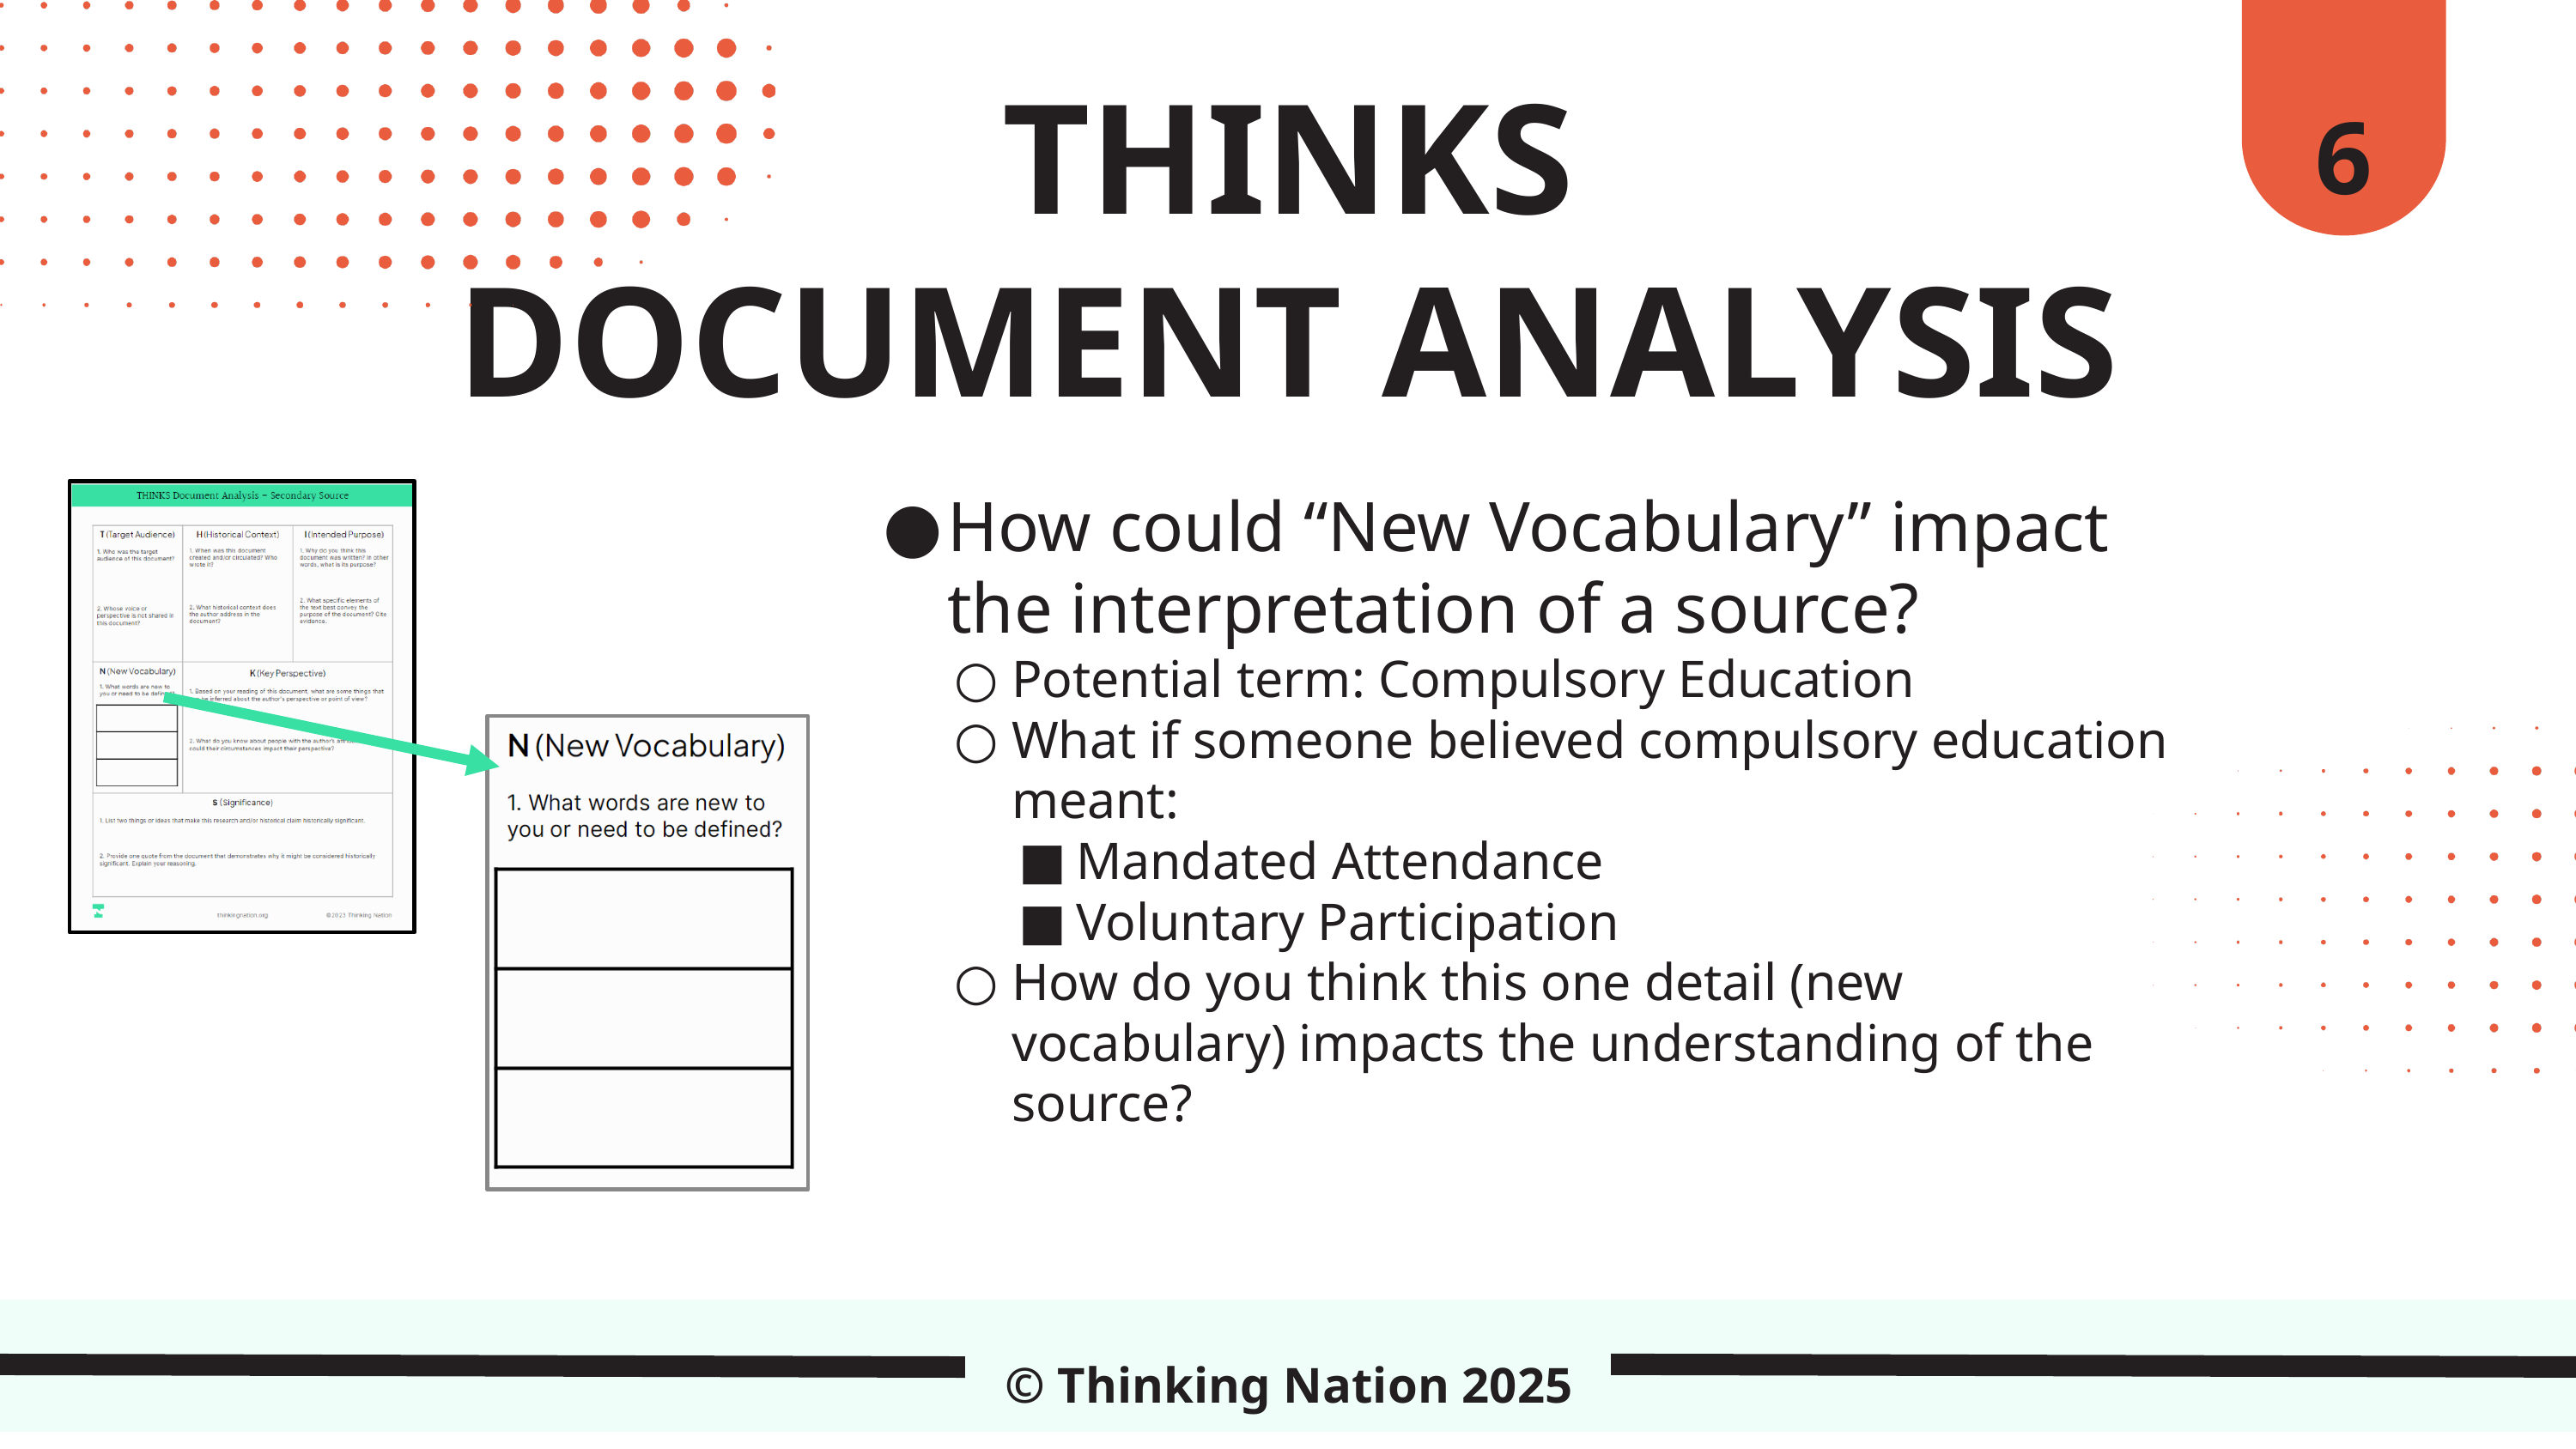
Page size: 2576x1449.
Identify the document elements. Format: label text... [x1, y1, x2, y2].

picture [71, 482, 413, 931]
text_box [0, 1299, 2576, 1433]
text_box [0, 0, 776, 308]
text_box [2233, 0, 2455, 236]
text_box How could “New Vocabulary” impact the interpretation of a source? Potential term: Compulsory Education What if someone believed compulsory education meant: Mandated Attendance Voluntary Participation How do you think this one detail (new vocabulary) impacts the understanding of the source? [883, 482, 2183, 1132]
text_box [163, 696, 501, 767]
text_box [2110, 724, 2576, 1074]
picture [489, 718, 806, 1188]
text_box THINKS DOCUMENT ANALYSIS [173, 62, 2403, 427]
